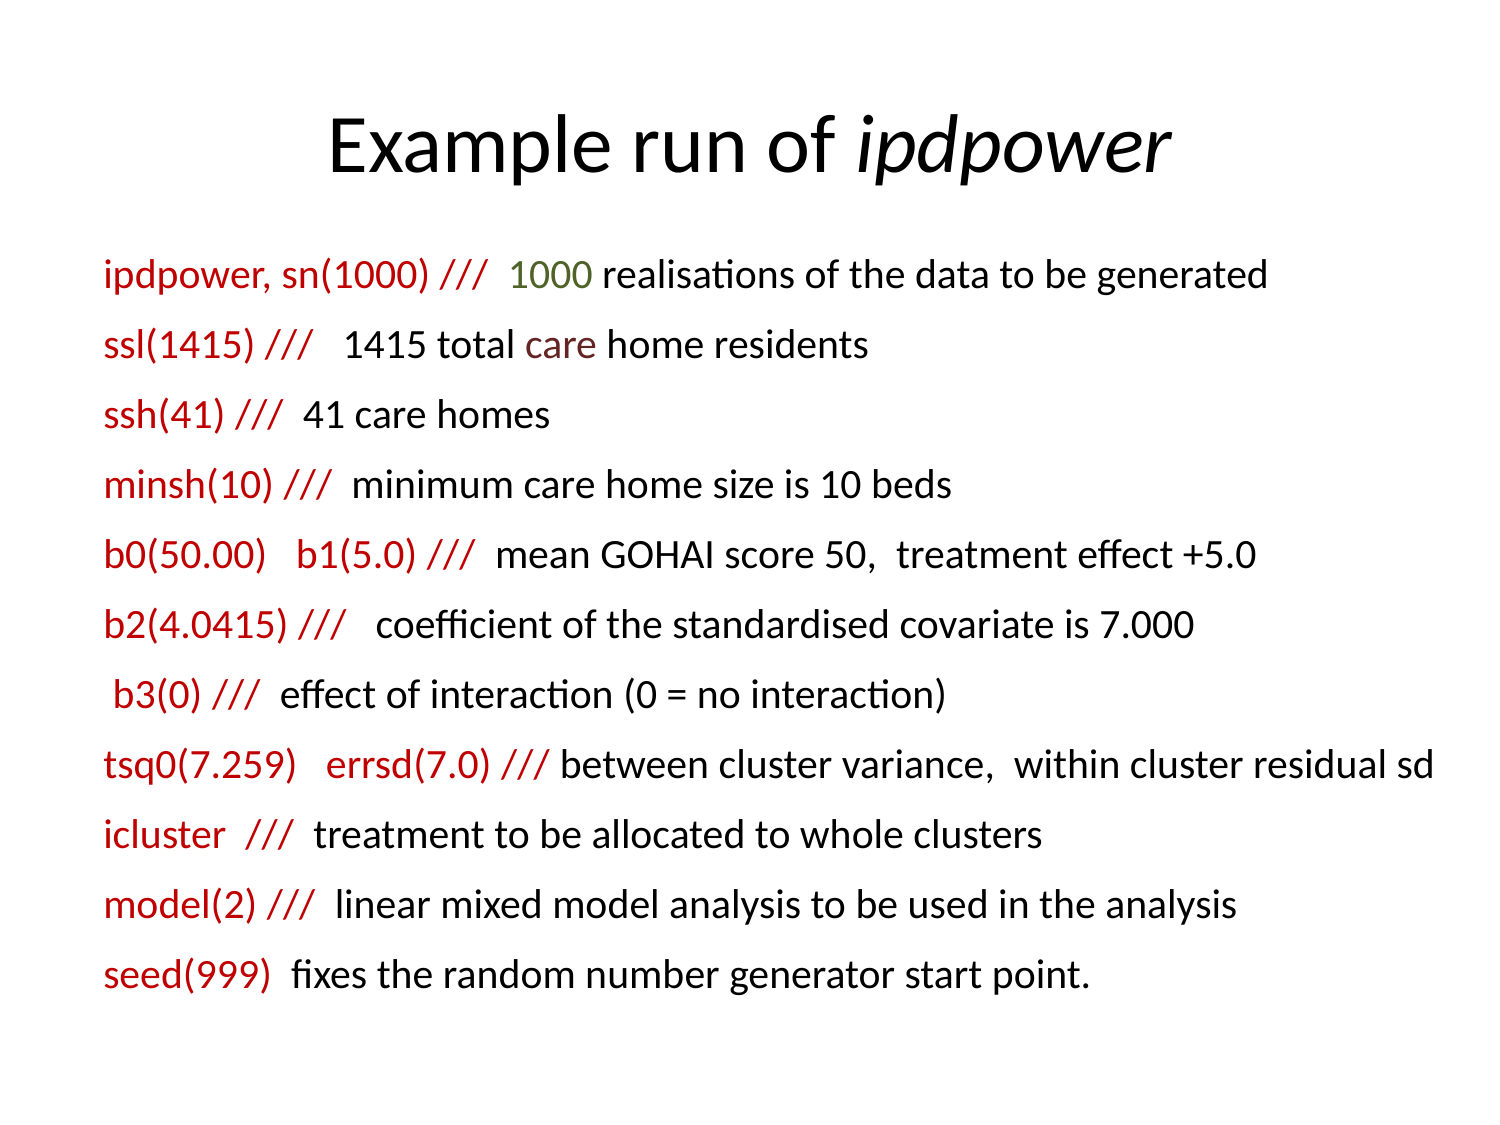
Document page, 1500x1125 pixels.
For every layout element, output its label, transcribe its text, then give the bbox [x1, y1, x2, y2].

title Example run of ipdpower [75, 45, 1425, 233]
text_box ipdpower, sn(1000) /// 1000 realisations of the data to be generated ssl(1415) /// 1415 total care home residents ssh(41) /// 41 care homes minsh(10) /// minimum care home size is 10 beds b0(50.00) b1(5.0) /// mean GOHAI score 50, treatment effect +5.0 b2(4.0415) /// coefficient of the standardised covariate is 7.000 b3(0) /// effect of interaction (0 = no interaction) tsq0(7.259) errsd(7.0) /// between cluster variance, within cluster residual sd icluster /// treatment to be allocated to whole clusters model(2) /// linear mixed model analysis to be used in the analysis seed(999) fixes the random number generator start point. [88, 231, 1471, 1005]
